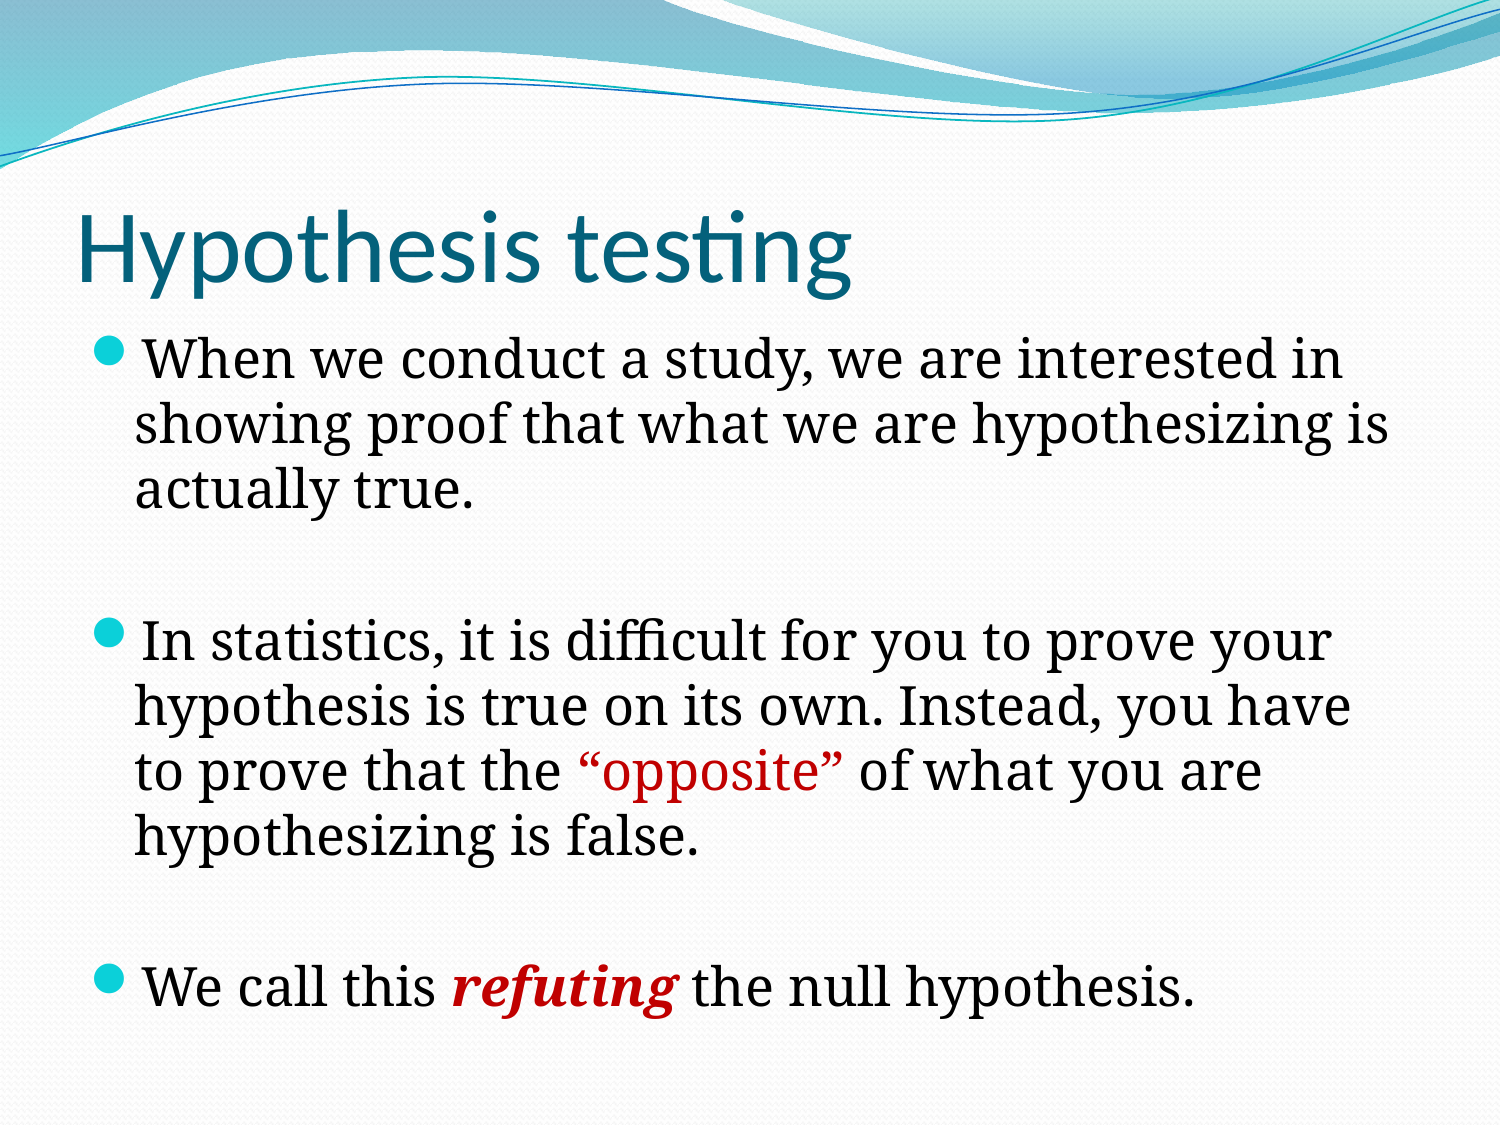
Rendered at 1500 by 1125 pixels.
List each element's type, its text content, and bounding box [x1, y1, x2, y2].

title Hypothesis testing [75, 115, 1425, 303]
list When we conduct a study, we are interested in showing proof that what we are hypothesizing is actually true. In statistics, it is difficult for you to prove your hypothesis is true on its own. Instead, you have to prove that the “opposite” of what you are hypothesizing is false. We call this refuting the null hypothesis. [75, 317, 1425, 1038]
